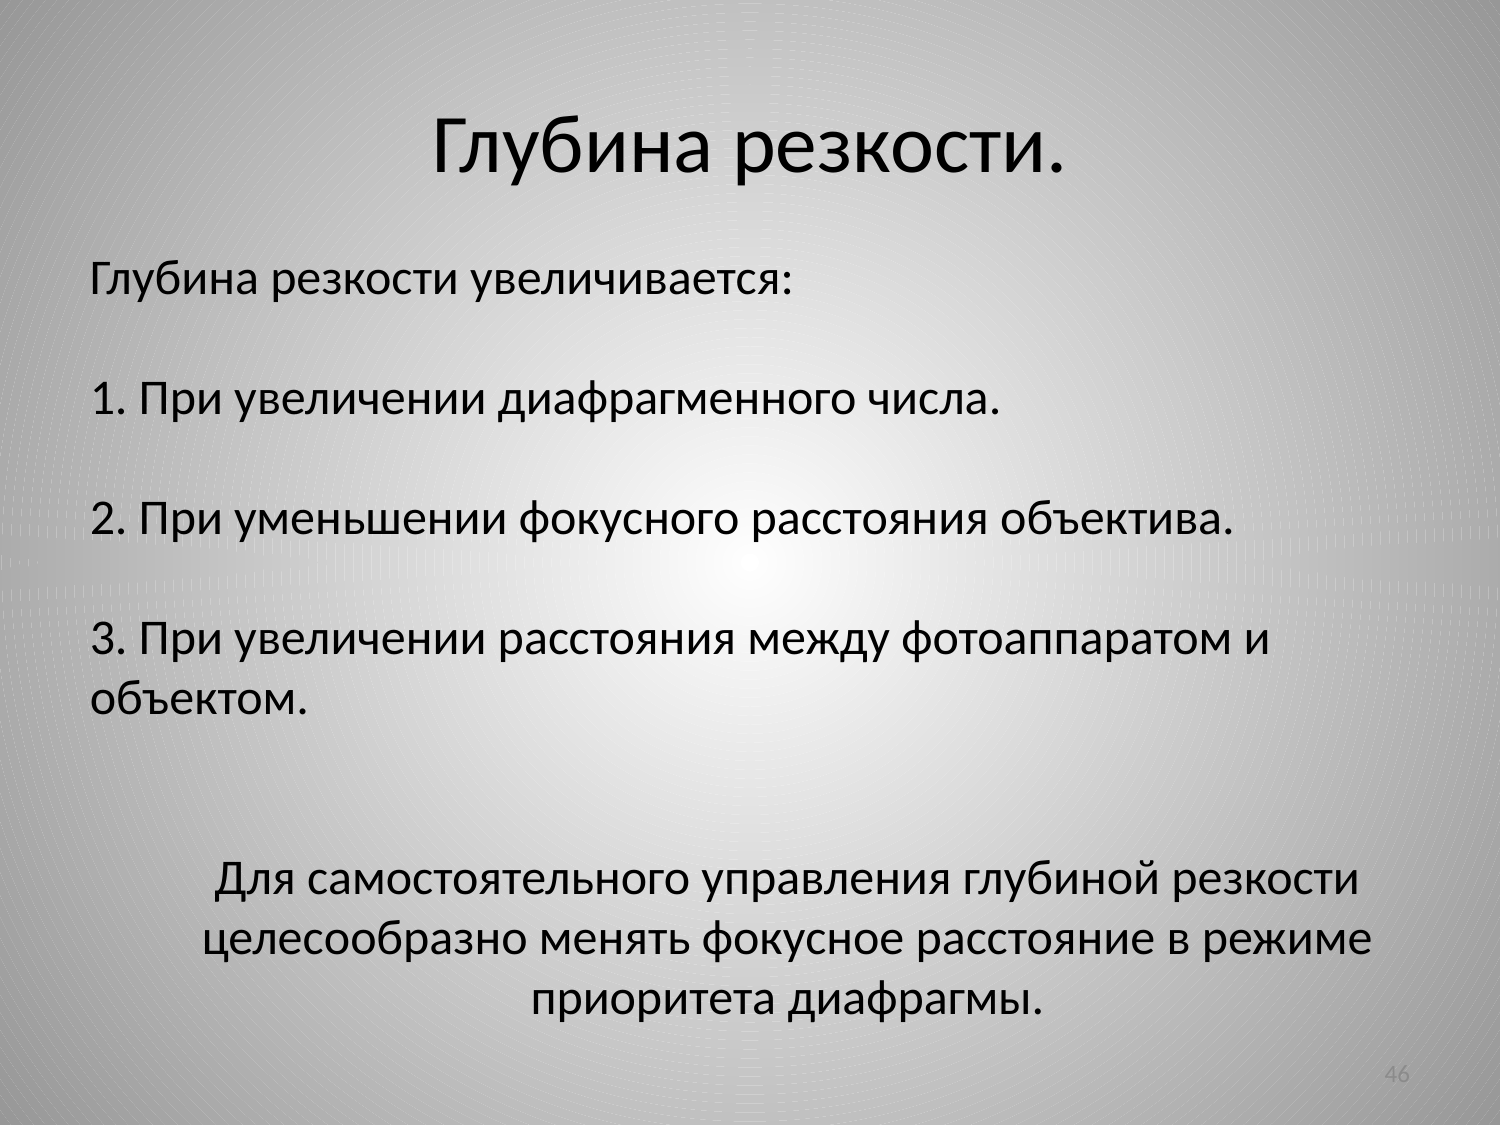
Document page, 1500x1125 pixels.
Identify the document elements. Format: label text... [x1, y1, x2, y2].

text_box Для самостоятельного управления глубиной резкости целесообразно менять фокусное расстояние в режиме приоритета диафрагмы. [74, 837, 1500, 1033]
text_box Глубина резкости увеличивается: 1. При увеличении диафрагменного числа. 2. При уменьшении фокусного расстояния объектива. 3. При увеличении расстояния между фотоаппаратом и объектом. [74, 237, 1425, 733]
slide_number 46 [1074, 1042, 1425, 1103]
title Глубина резкости. [75, 45, 1425, 233]
